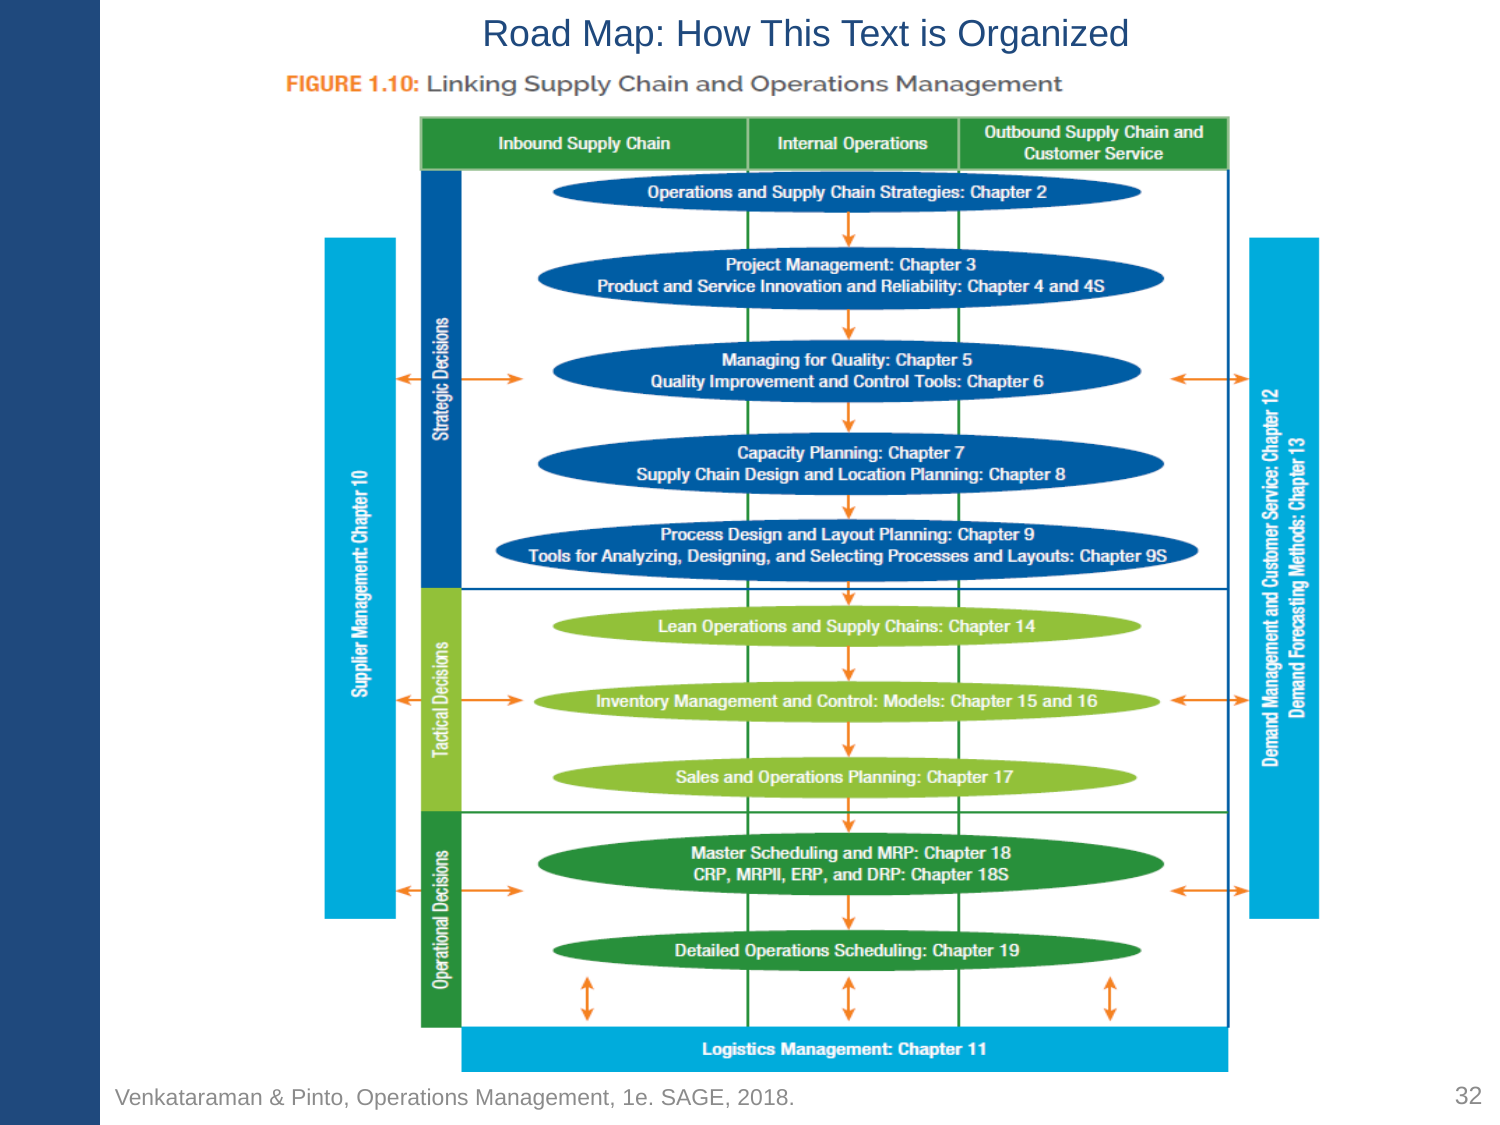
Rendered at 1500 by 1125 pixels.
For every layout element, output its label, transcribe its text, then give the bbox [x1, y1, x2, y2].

picture [979, 1043, 985, 1054]
slide_number 32 [1422, 1065, 1498, 1125]
picture [704, 1043, 775, 1058]
footer Venkataraman & Pinto, Operations Management, 1e. SAGE, 2018. [99, 1075, 1250, 1125]
picture [969, 1043, 975, 1054]
picture [782, 1043, 892, 1058]
picture [899, 1043, 962, 1058]
title Road Map: How This Text is Organized [174, 0, 1438, 100]
picture [262, 62, 1351, 1072]
